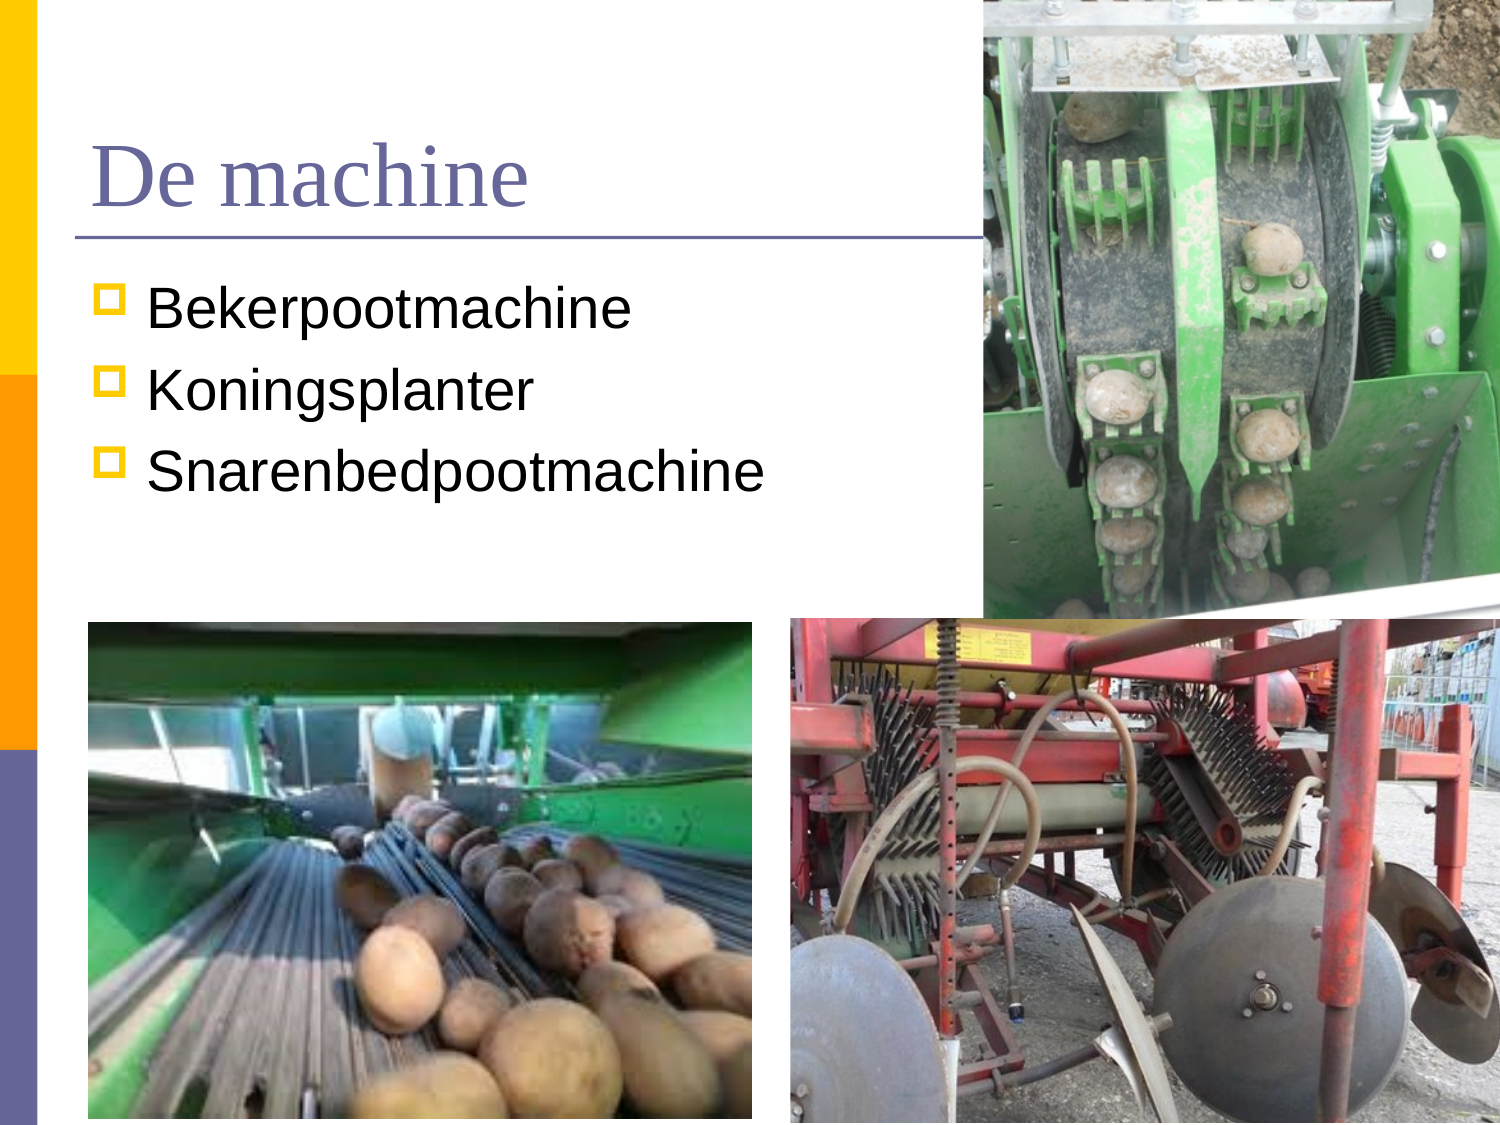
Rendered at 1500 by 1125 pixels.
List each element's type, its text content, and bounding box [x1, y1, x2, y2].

picture [88, 622, 752, 1120]
list Bekerpootmachine Koningsplanter Snarenbedpootmachine [75, 262, 809, 1006]
picture [790, 0, 1500, 1123]
title De machine [75, 45, 983, 233]
